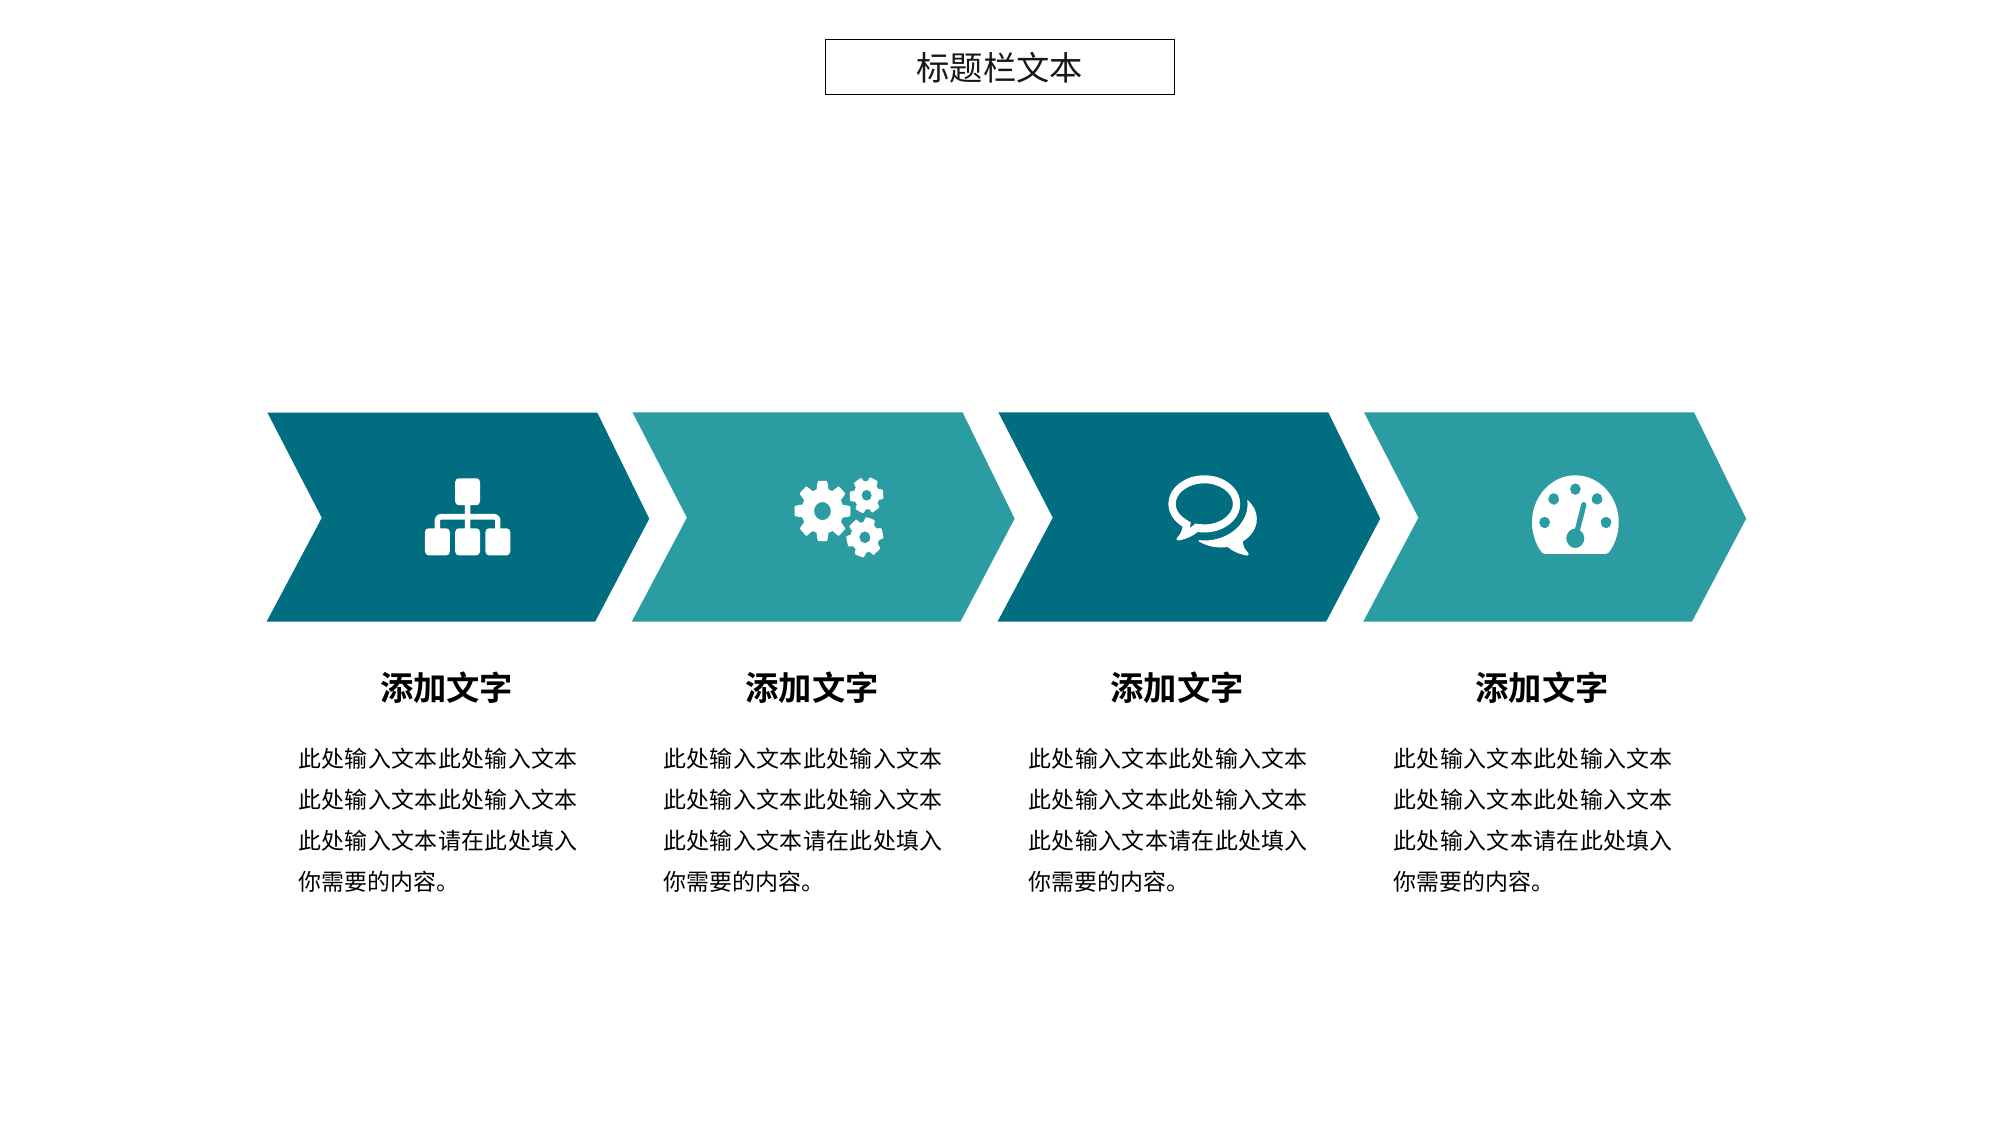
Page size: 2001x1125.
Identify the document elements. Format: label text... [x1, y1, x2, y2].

text_box 此处输入文本此处输入文本此处输入文本此处输入文本此处输入文本请在此处填入你需要的内容。 [283, 723, 593, 903]
text_box [424, 478, 511, 556]
text_box [1363, 412, 1747, 622]
text_box [1198, 499, 1257, 556]
text_box 此处输入文本此处输入文本此处输入文本此处输入文本此处输入文本请在此处填入你需要的内容。 [1378, 723, 1689, 903]
text_box [1168, 475, 1241, 541]
text_box 添加文字 [1095, 659, 1288, 715]
text_box 标题栏文本 [825, 39, 1175, 95]
text_box [794, 480, 851, 542]
text_box [849, 477, 884, 514]
text_box 此处输入文本此处输入文本此处输入文本此处输入文本此处输入文本请在此处填入你需要的内容。 [1013, 723, 1323, 903]
text_box 添加文字 [1461, 659, 1653, 715]
text_box [631, 412, 1015, 622]
text_box 添加文字 [730, 659, 923, 715]
text_box [266, 412, 650, 622]
text_box 添加文字 [365, 659, 558, 715]
text_box 此处输入文本此处输入文本此处输入文本此处输入文本此处输入文本请在此处填入你需要的内容。 [648, 723, 958, 903]
text_box [1532, 475, 1619, 554]
text_box [846, 517, 884, 558]
text_box [997, 412, 1381, 622]
